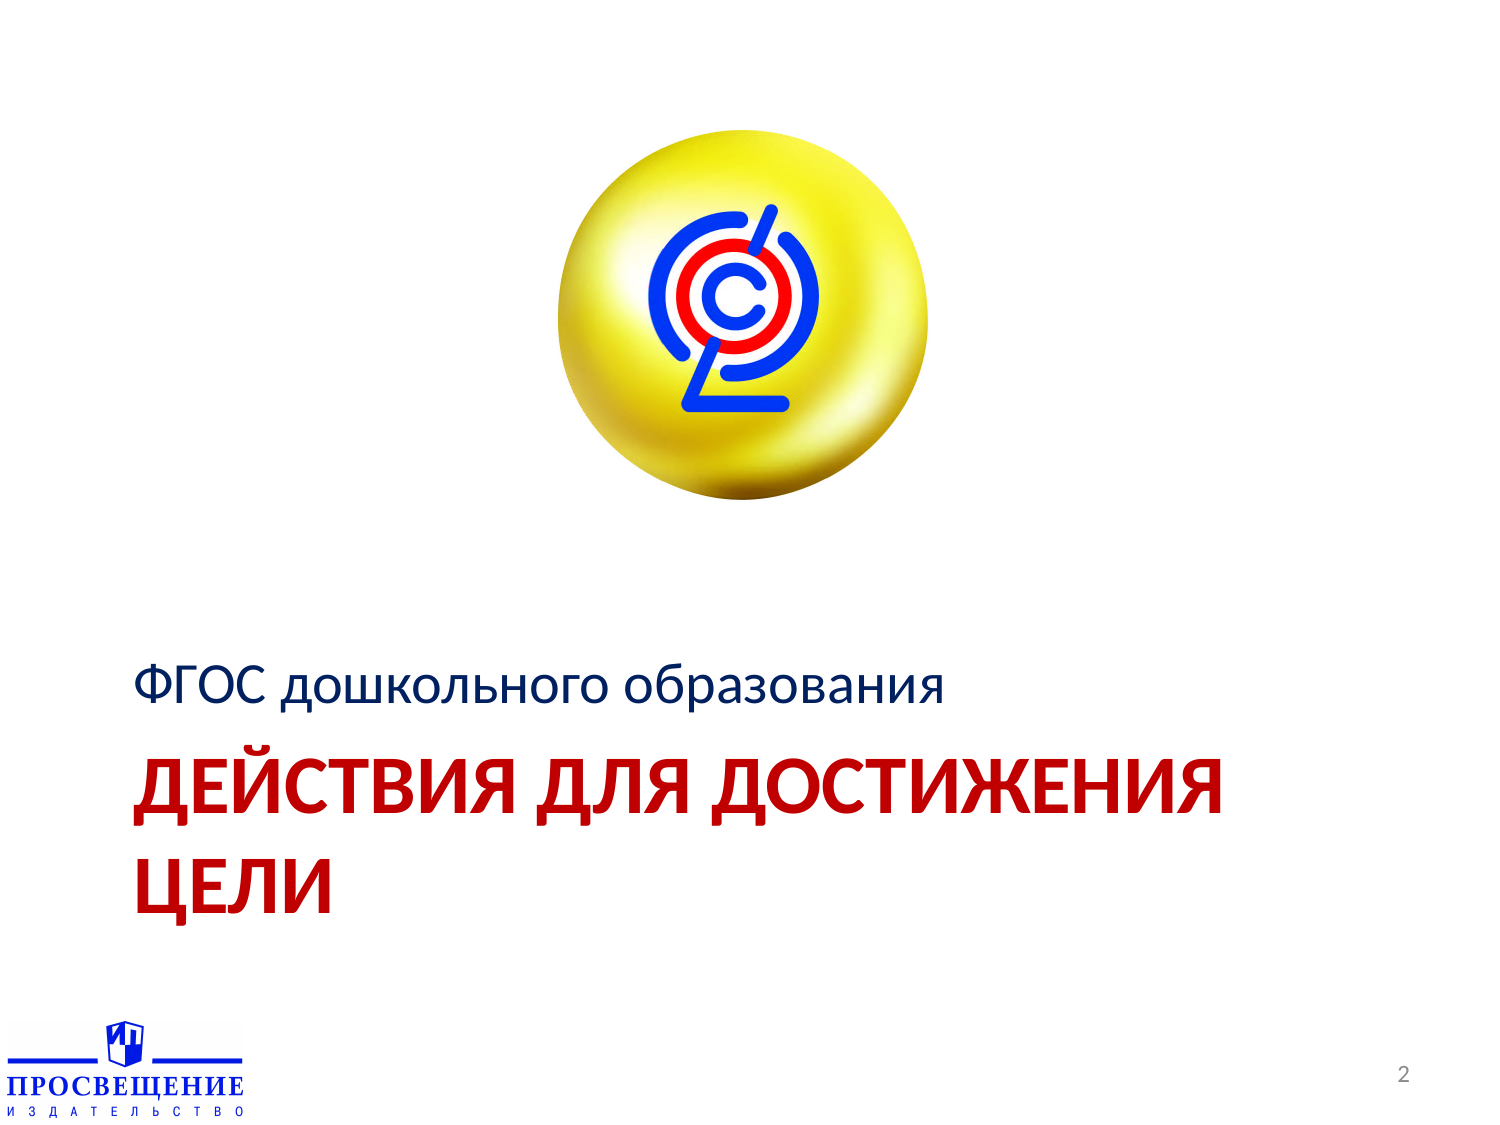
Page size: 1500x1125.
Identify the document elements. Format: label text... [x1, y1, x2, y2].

title действия для достижения цели [118, 724, 1394, 947]
list ФГОС дошкольного образования [118, 476, 1394, 724]
slide_number 2 [1074, 1042, 1425, 1103]
picture [501, 77, 989, 553]
picture [7, 1021, 243, 1118]
